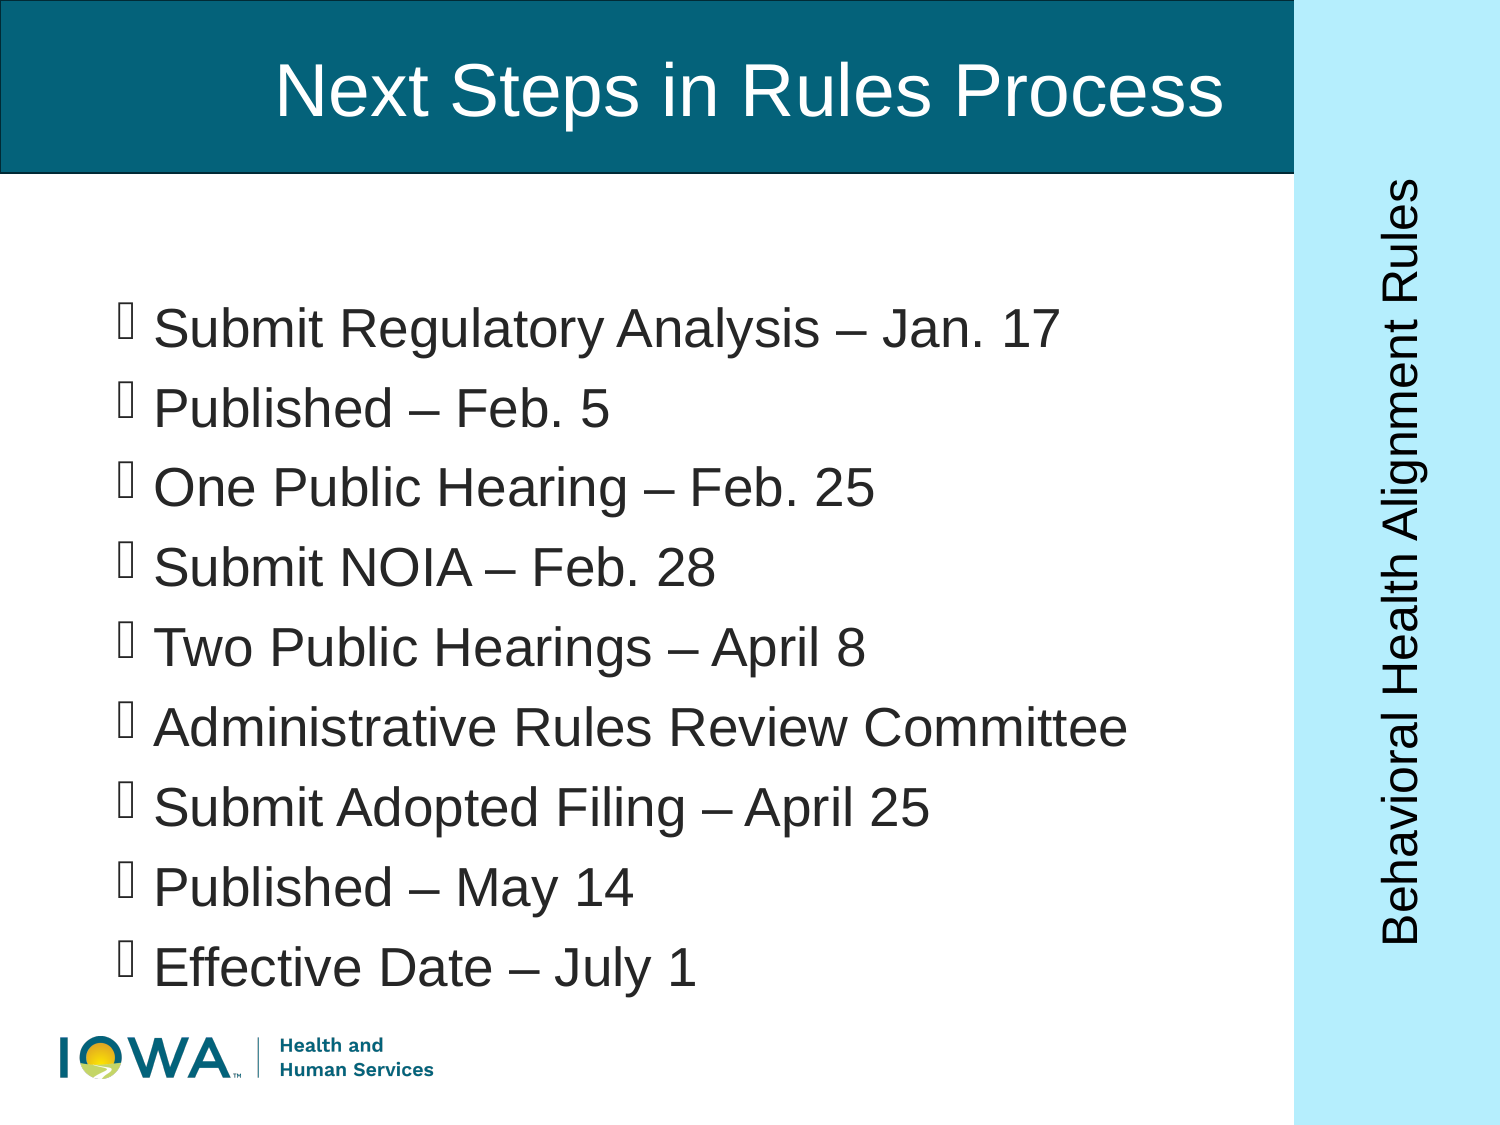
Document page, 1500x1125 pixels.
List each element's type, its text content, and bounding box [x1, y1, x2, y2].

picture [60, 1036, 434, 1079]
title Next Steps in Rules Process [0, 0, 1294, 174]
list Submit Regulatory Analysis – Jan. 17 Published – Feb. 5 One Public Hearing – Feb. 25 Submit NOIA – Feb. 28 Two Public Hearings – April 8 Administrative Rules Review Committee Submit Adopted Filing – April 25 Published – May 14 Effective Date – July 1 [101, 292, 1250, 1006]
text_box Behavioral Health Alignment Rules [1294, 0, 1500, 1125]
